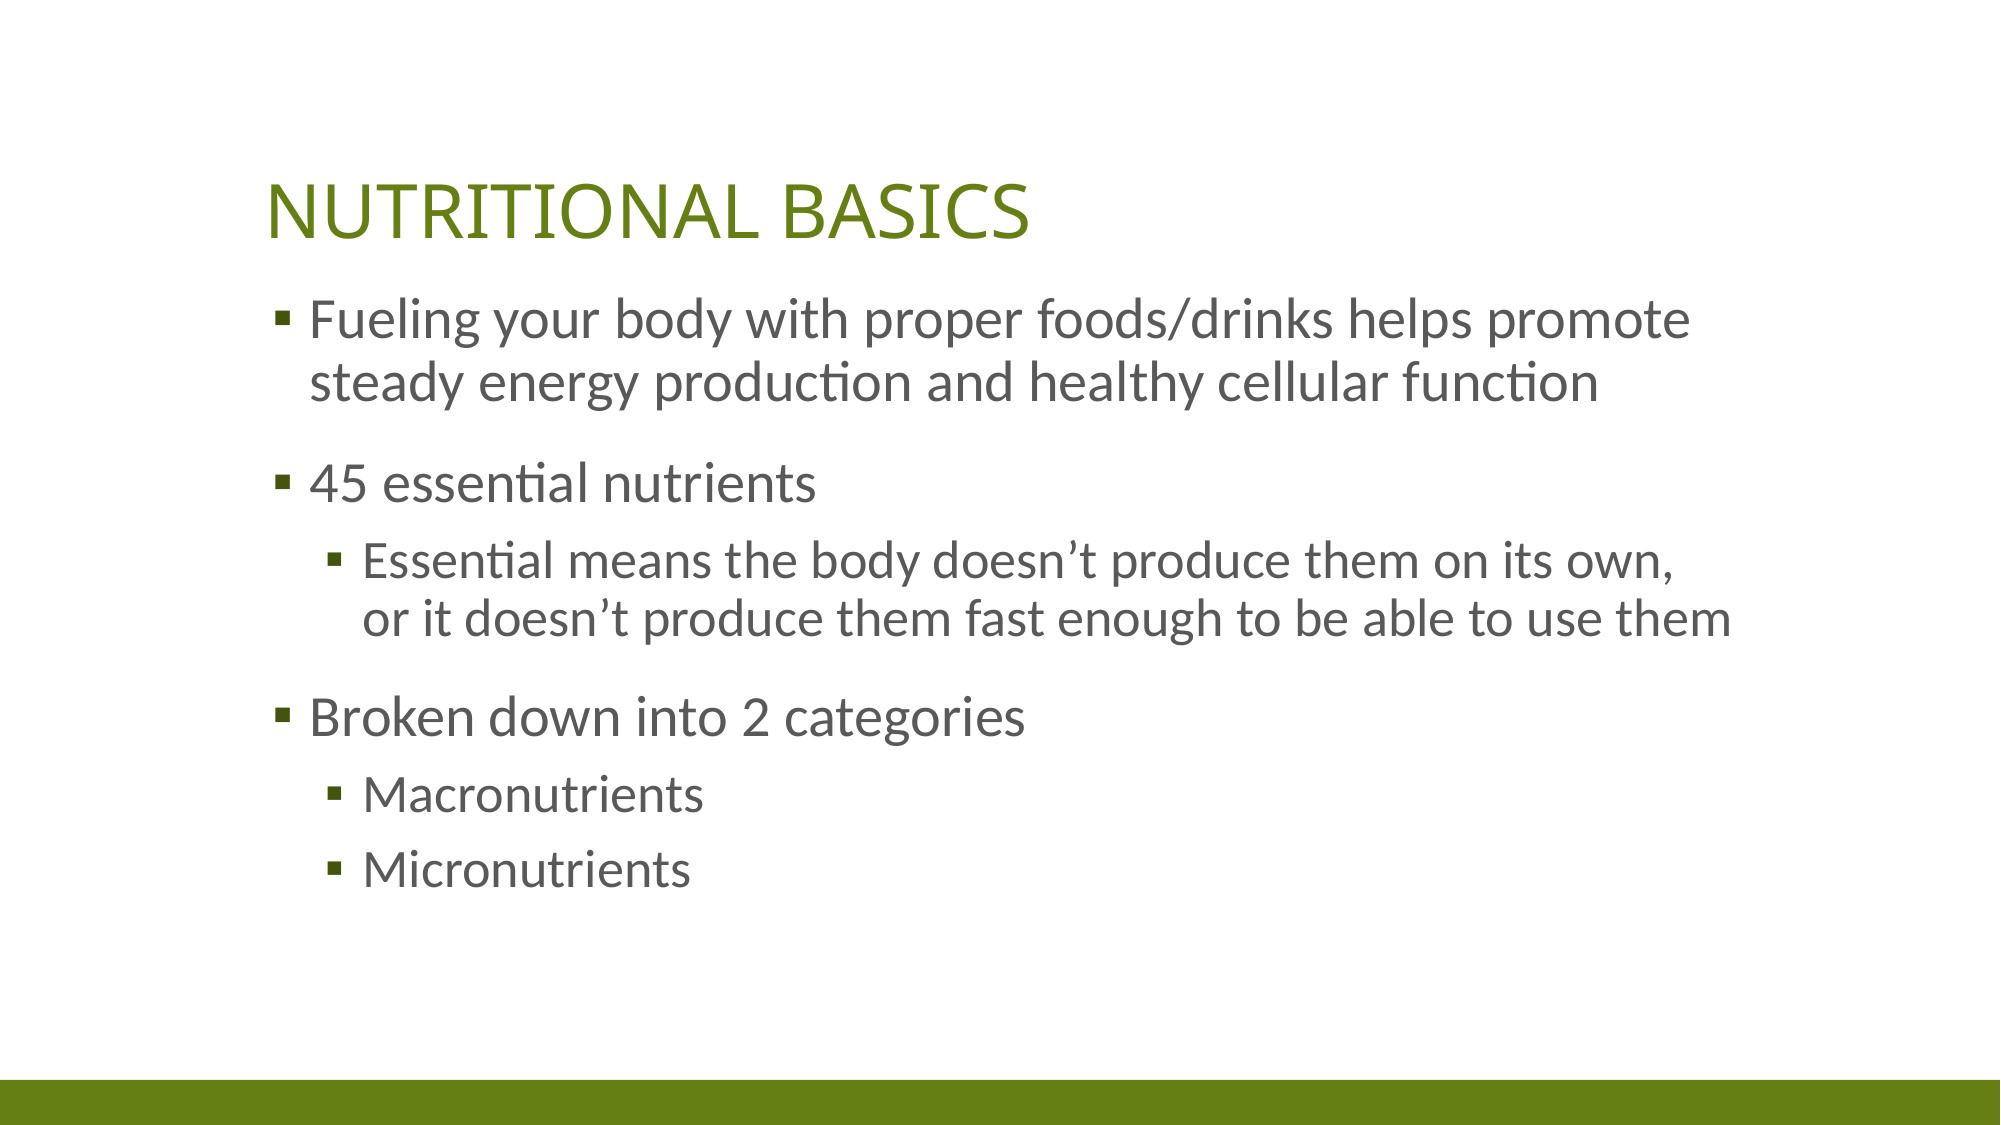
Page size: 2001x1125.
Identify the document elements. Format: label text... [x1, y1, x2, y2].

title Nutritional basics [249, 75, 1750, 263]
list Fueling your body with proper foods/drinks helps promote steady energy production and healthy cellular function 45 essential nutrients Essential means the body doesn’t produce them on its own, or it doesn’t produce them fast enough to be able to use them Broken down into 2 categories Macronutrients Micronutrients [249, 281, 1750, 1013]
